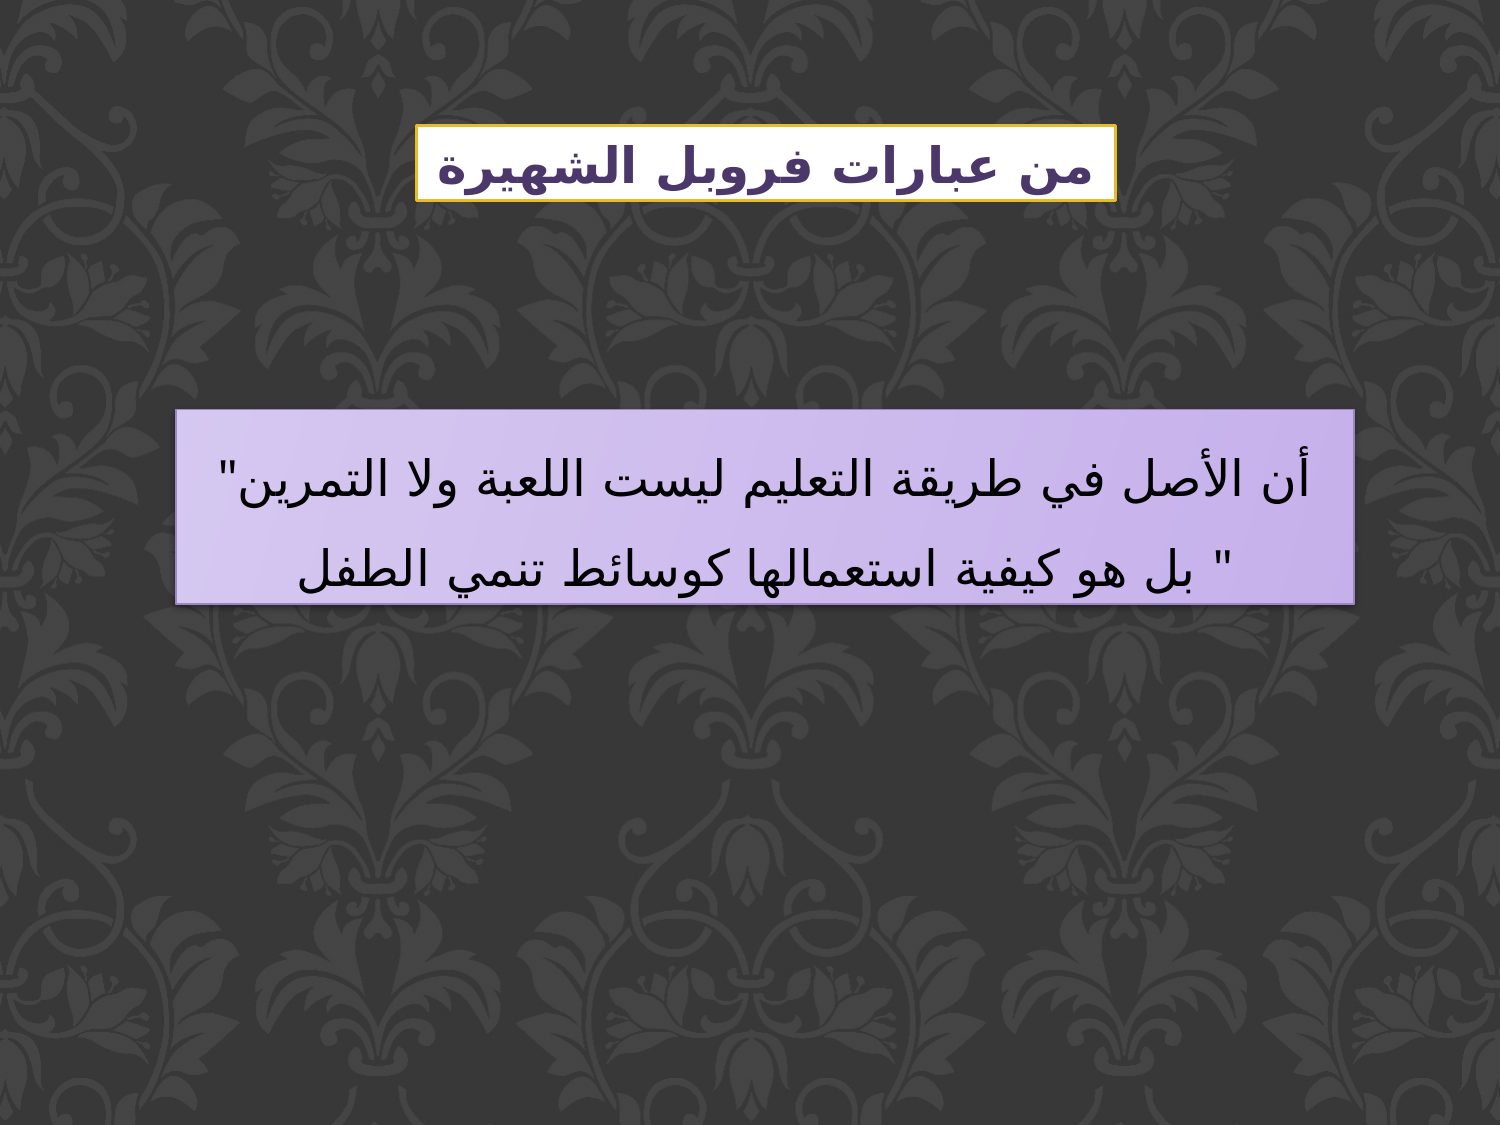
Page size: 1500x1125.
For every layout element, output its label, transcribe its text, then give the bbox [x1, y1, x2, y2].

text_box من عبارات فروبل الشهيرة [415, 124, 1117, 202]
text_box "أن الأصل في طريقة التعليم ليست اللعبة ولا التمرين بل هو كيفية استعمالها كوسائط تنمي الطفل " [175, 409, 1355, 605]
